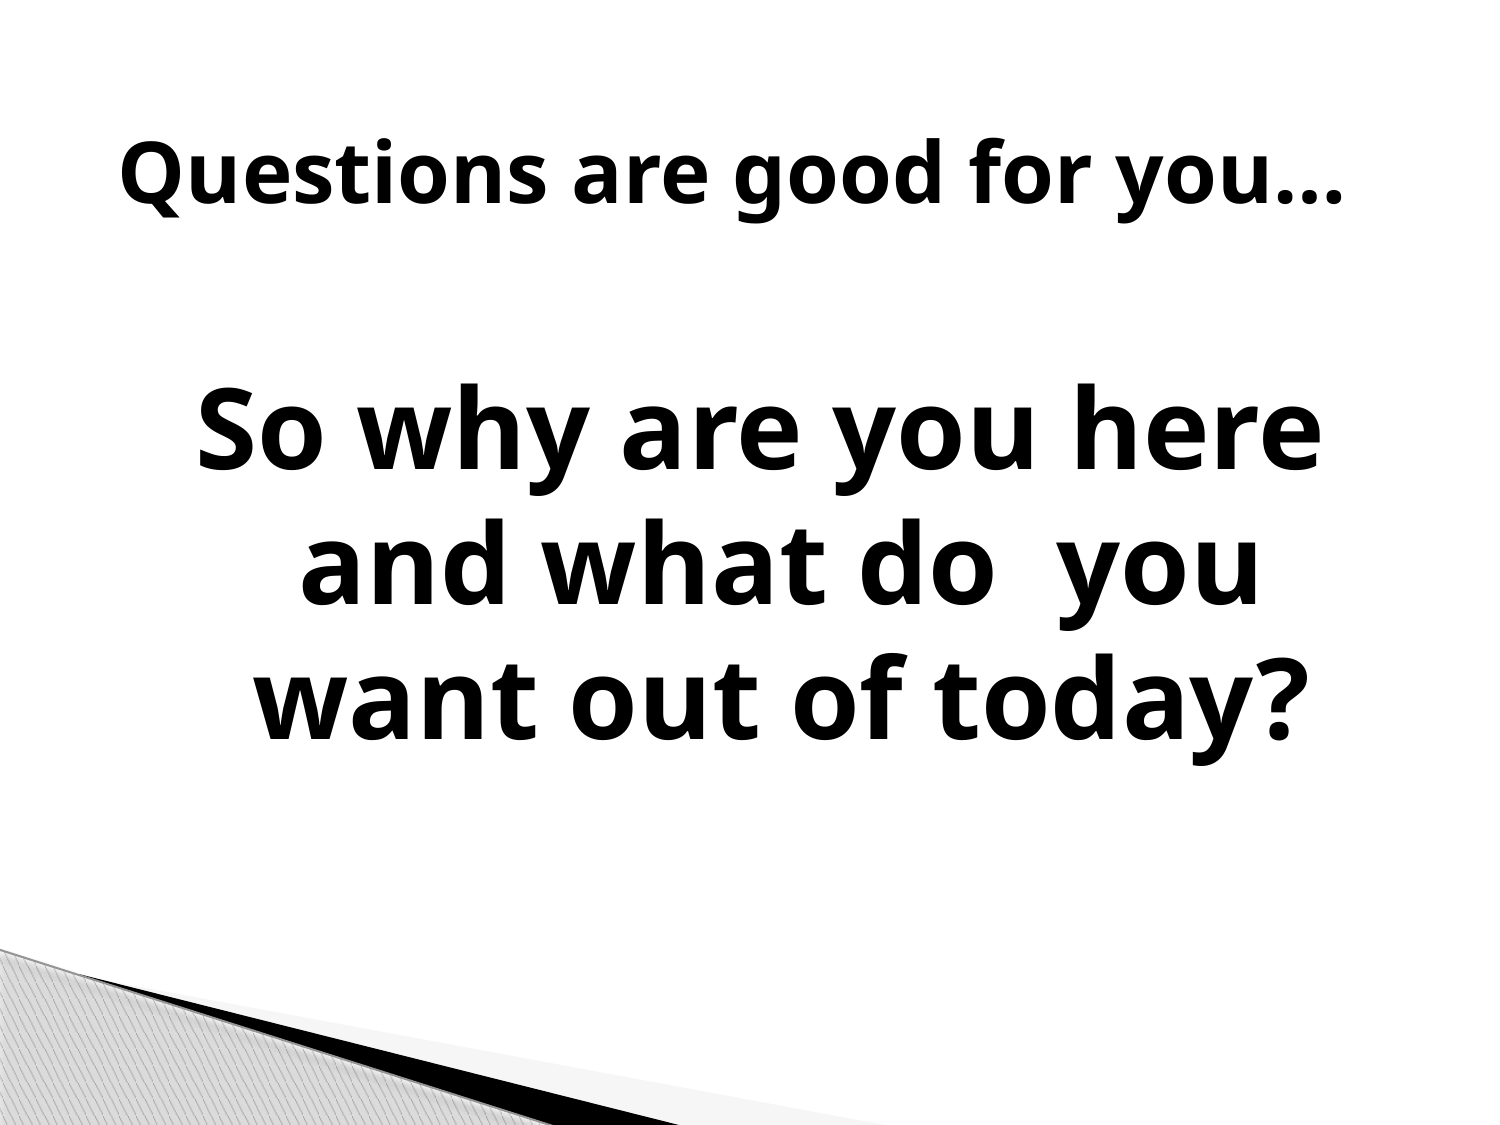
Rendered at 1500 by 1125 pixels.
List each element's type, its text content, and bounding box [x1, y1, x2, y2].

list So why are you here and what do you want out of today? [76, 349, 1427, 1093]
title Questions are good for you… [58, 49, 1465, 290]
